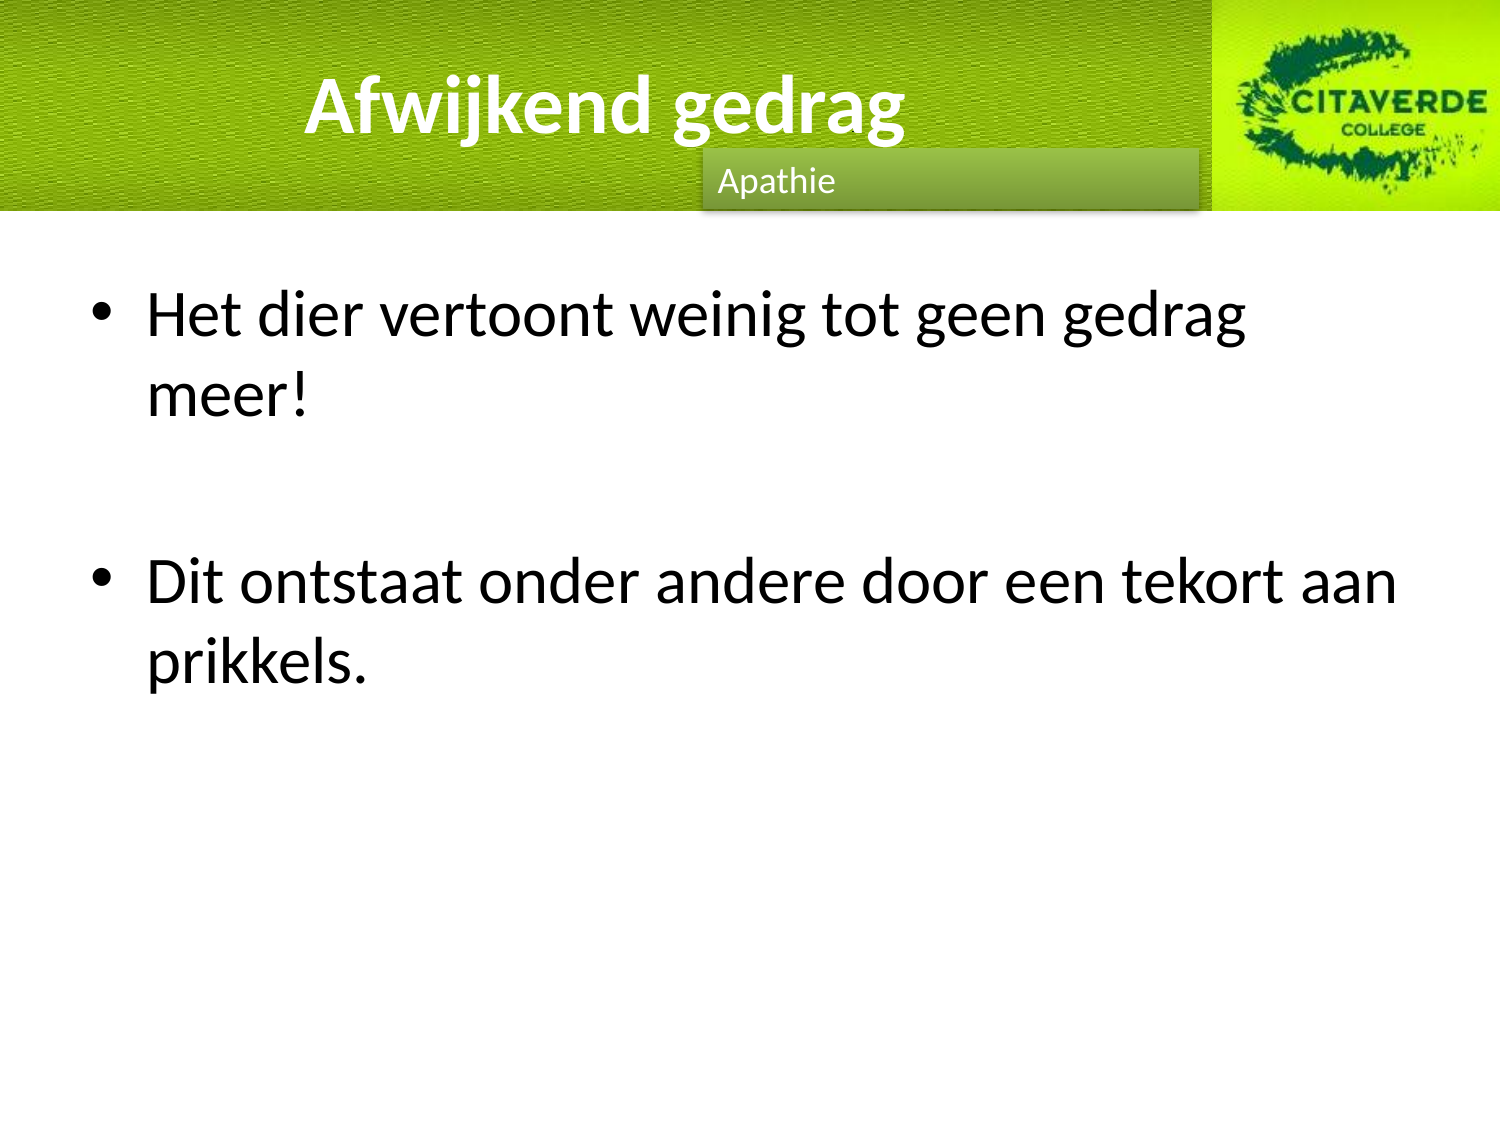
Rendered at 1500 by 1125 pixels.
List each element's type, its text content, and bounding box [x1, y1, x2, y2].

picture [0, 0, 1500, 212]
list Het dier vertoont weinig tot geen gedrag meer! Dit ontstaat onder andere door een tekort aan prikkels. [74, 262, 1426, 1006]
